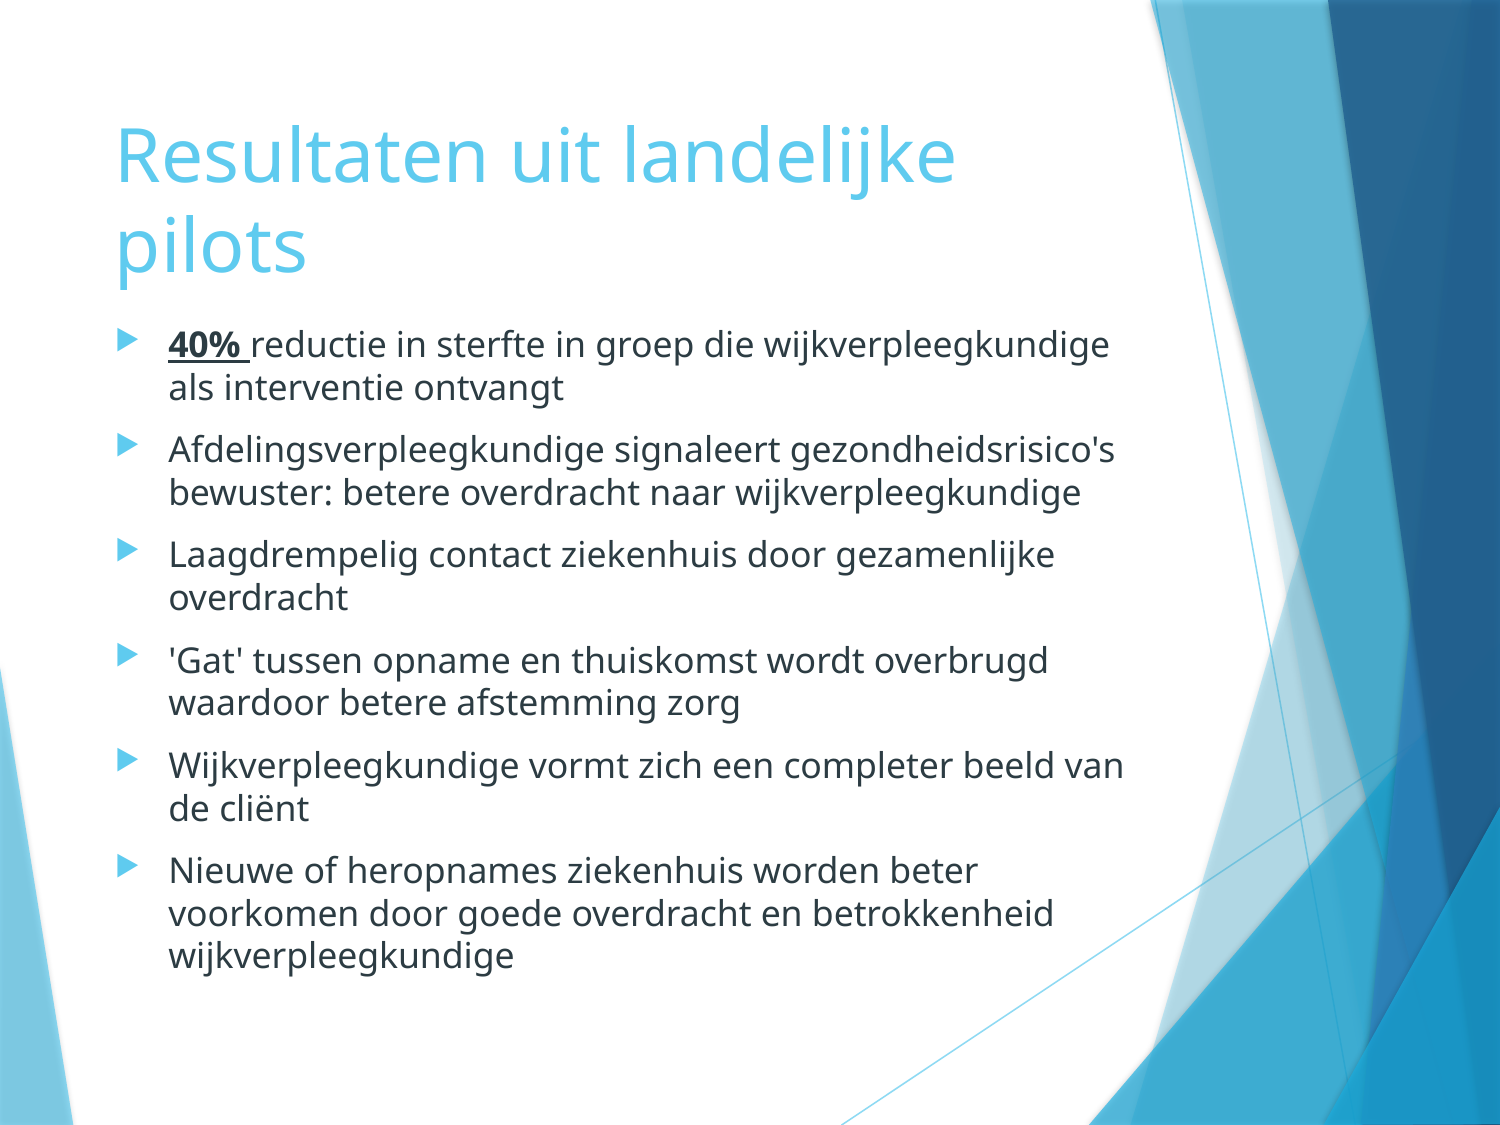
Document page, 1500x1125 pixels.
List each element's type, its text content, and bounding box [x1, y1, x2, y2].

list 40% reductie in sterfte in groep die wijkverpleegkundige als interventie ontvangt Afdelingsverpleegkundige signaleert gezondheidsrisico's bewuster: betere overdracht naar wijkverpleegkundige Laagdrempelig contact ziekenhuis door gezamenlijke overdracht 'Gat' tussen opname en thuiskomst wordt overbrugd waardoor betere afstemming zorg Wijkverpleegkundige vormt zich een completer beeld van de cliënt Nieuwe of heropnames ziekenhuis worden beter voorkomen door goede overdracht en betrokkenheid wijkverpleegkundige [99, 314, 1142, 992]
title Resultaten uit landelijke pilots [99, 99, 1142, 314]
